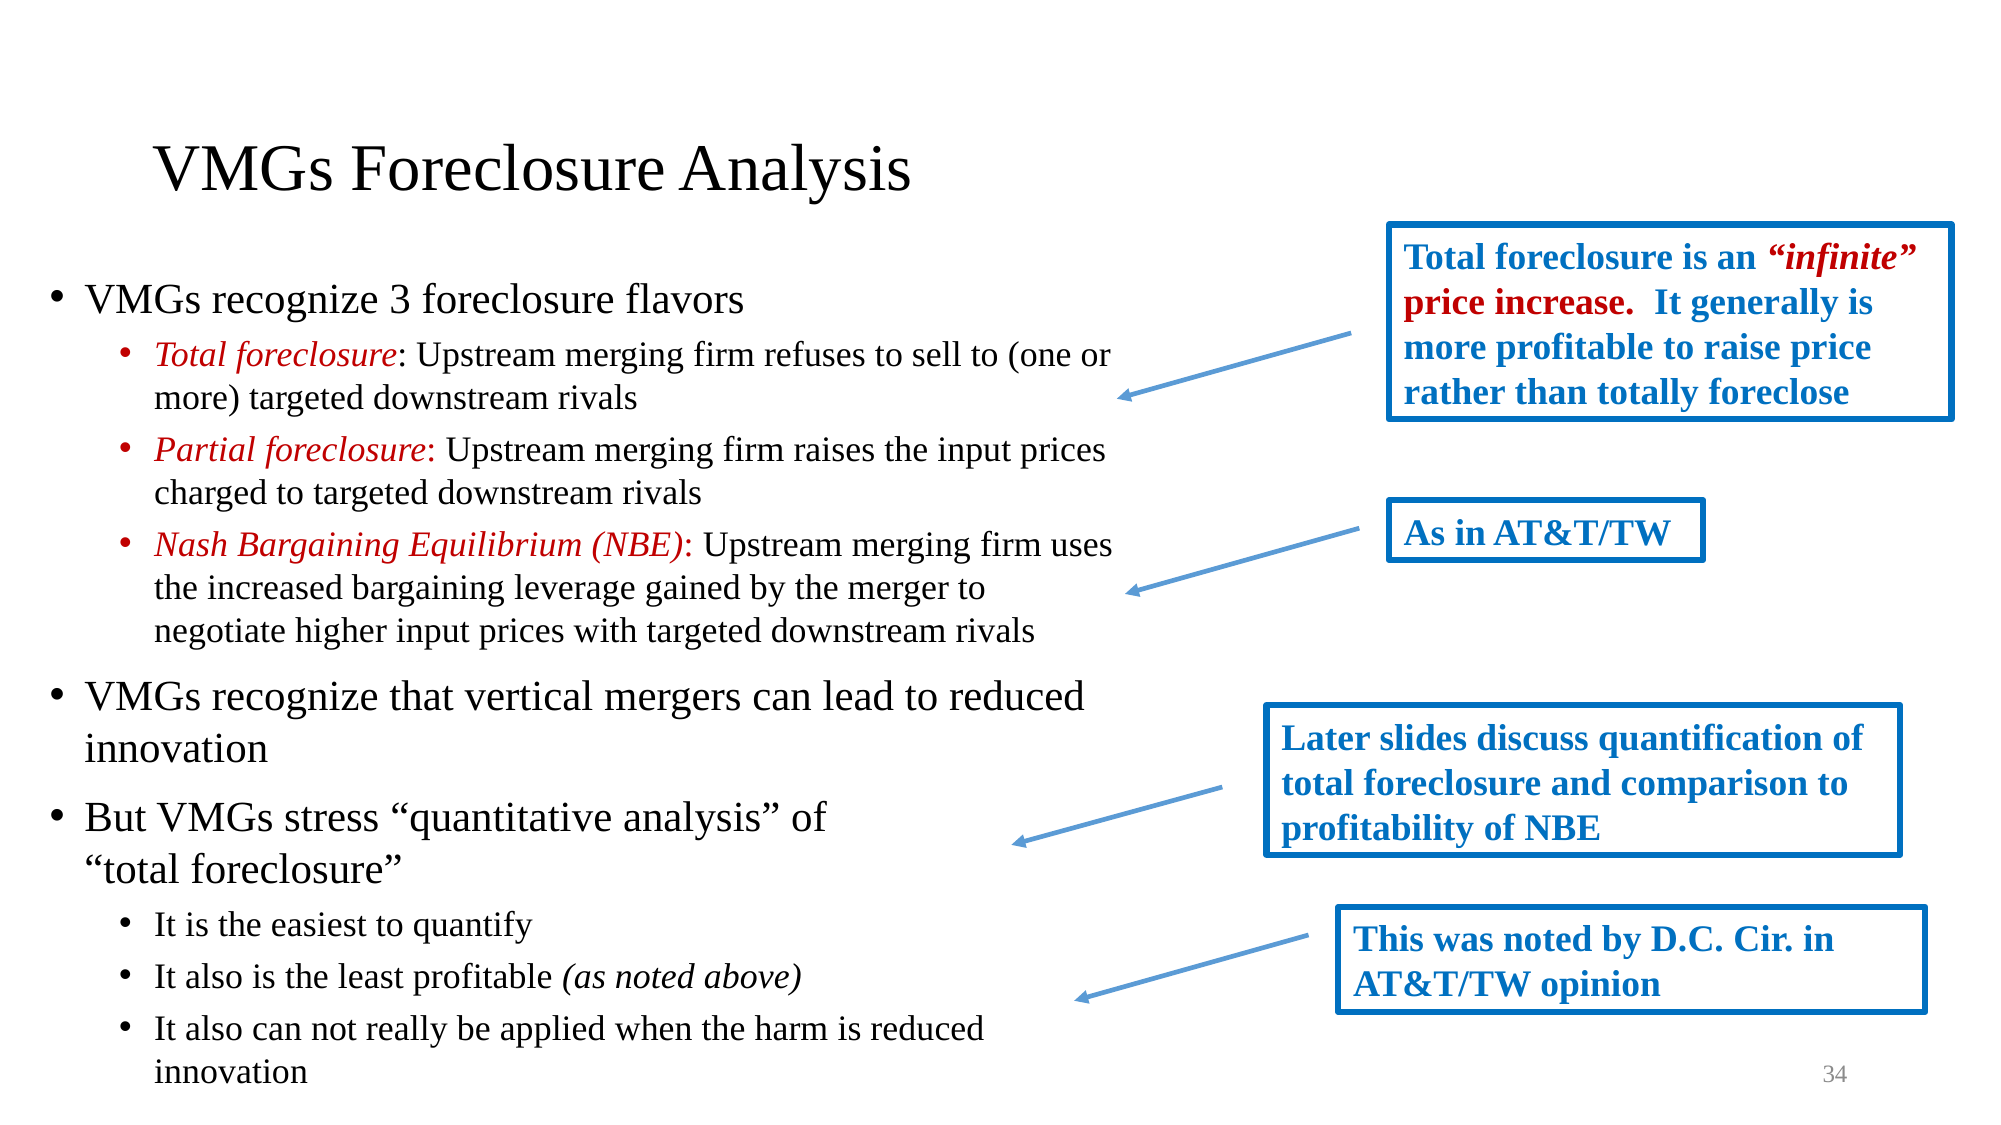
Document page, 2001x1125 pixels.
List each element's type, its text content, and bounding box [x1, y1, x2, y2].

list VMGs recognize 3 foreclosure flavors Total foreclosure: Upstream merging firm refuses to sell to (one or more) targeted downstream rivals Partial foreclosure: Upstream merging firm raises the input prices charged to targeted downstream rivals Nash Bargaining Equilibrium (NBE): Upstream merging firm uses the increased bargaining leverage gained by the merger to negotiate higher input prices with targeted downstream rivals VMGs recognize that vertical mergers can lead to reduced innovation But VMGs stress “quantitative analysis” of “total foreclosure” It is the easiest to quantify It also is the least profitable (as noted above) It also can not really be applied when the harm is reduced innovation [34, 262, 1143, 1103]
slide_number 34 [1412, 1042, 1863, 1103]
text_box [1116, 332, 1352, 399]
text_box Later slides discuss quantification of total foreclosure and comparison to profitability of NBE [1266, 705, 1900, 855]
title VMGs Foreclosure Analysis [137, 59, 1863, 278]
text_box This was noted by D.C. Cir. in AT&T/TW opinion [1338, 907, 1926, 1012]
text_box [1011, 786, 1223, 845]
text_box Total foreclosure is an “infinite” price increase. It generally is more profitable to raise price rather than totally foreclose [1389, 224, 1952, 420]
text_box As in AT&T/TW [1388, 500, 1703, 560]
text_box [1124, 528, 1360, 594]
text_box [1074, 934, 1309, 1001]
